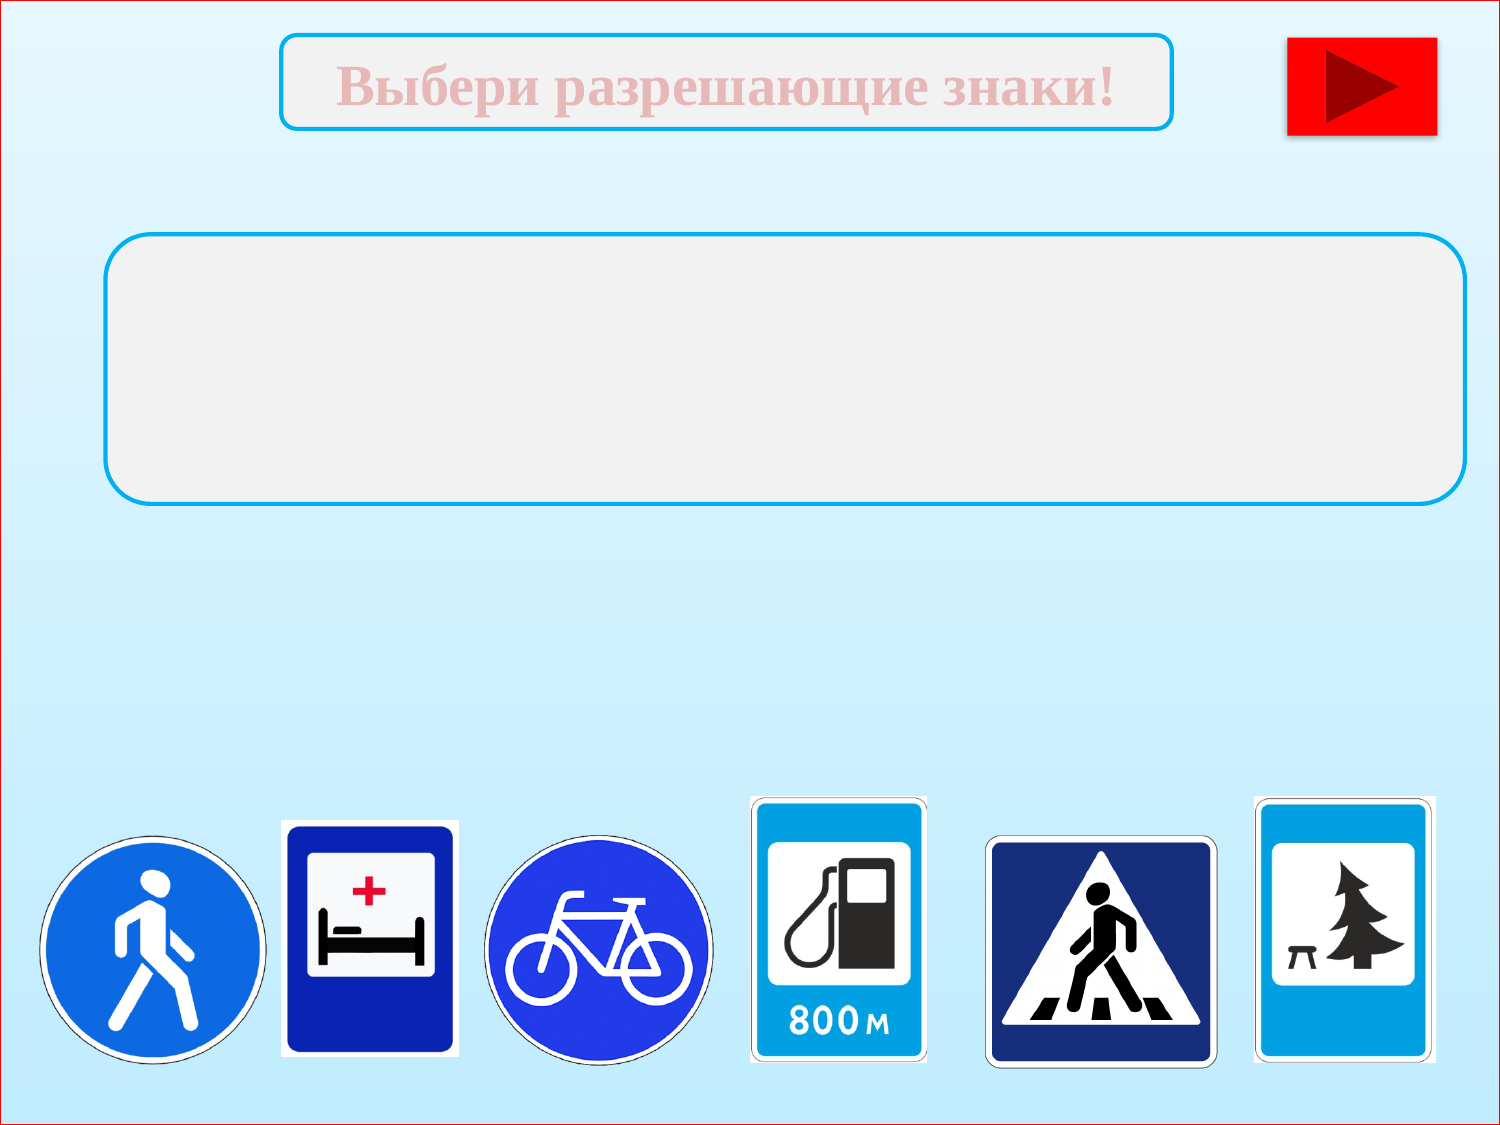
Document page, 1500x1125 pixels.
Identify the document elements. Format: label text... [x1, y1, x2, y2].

text_box [103, 232, 1467, 506]
picture [984, 831, 1221, 1069]
text_box [1287, 37, 1438, 136]
text_box [0, 0, 1500, 1125]
picture [749, 796, 928, 1063]
picture [280, 820, 459, 1057]
picture [1253, 796, 1437, 1063]
picture [480, 831, 717, 1069]
picture [34, 831, 270, 1069]
text_box Выбери разрешающие знаки! [279, 32, 1174, 131]
